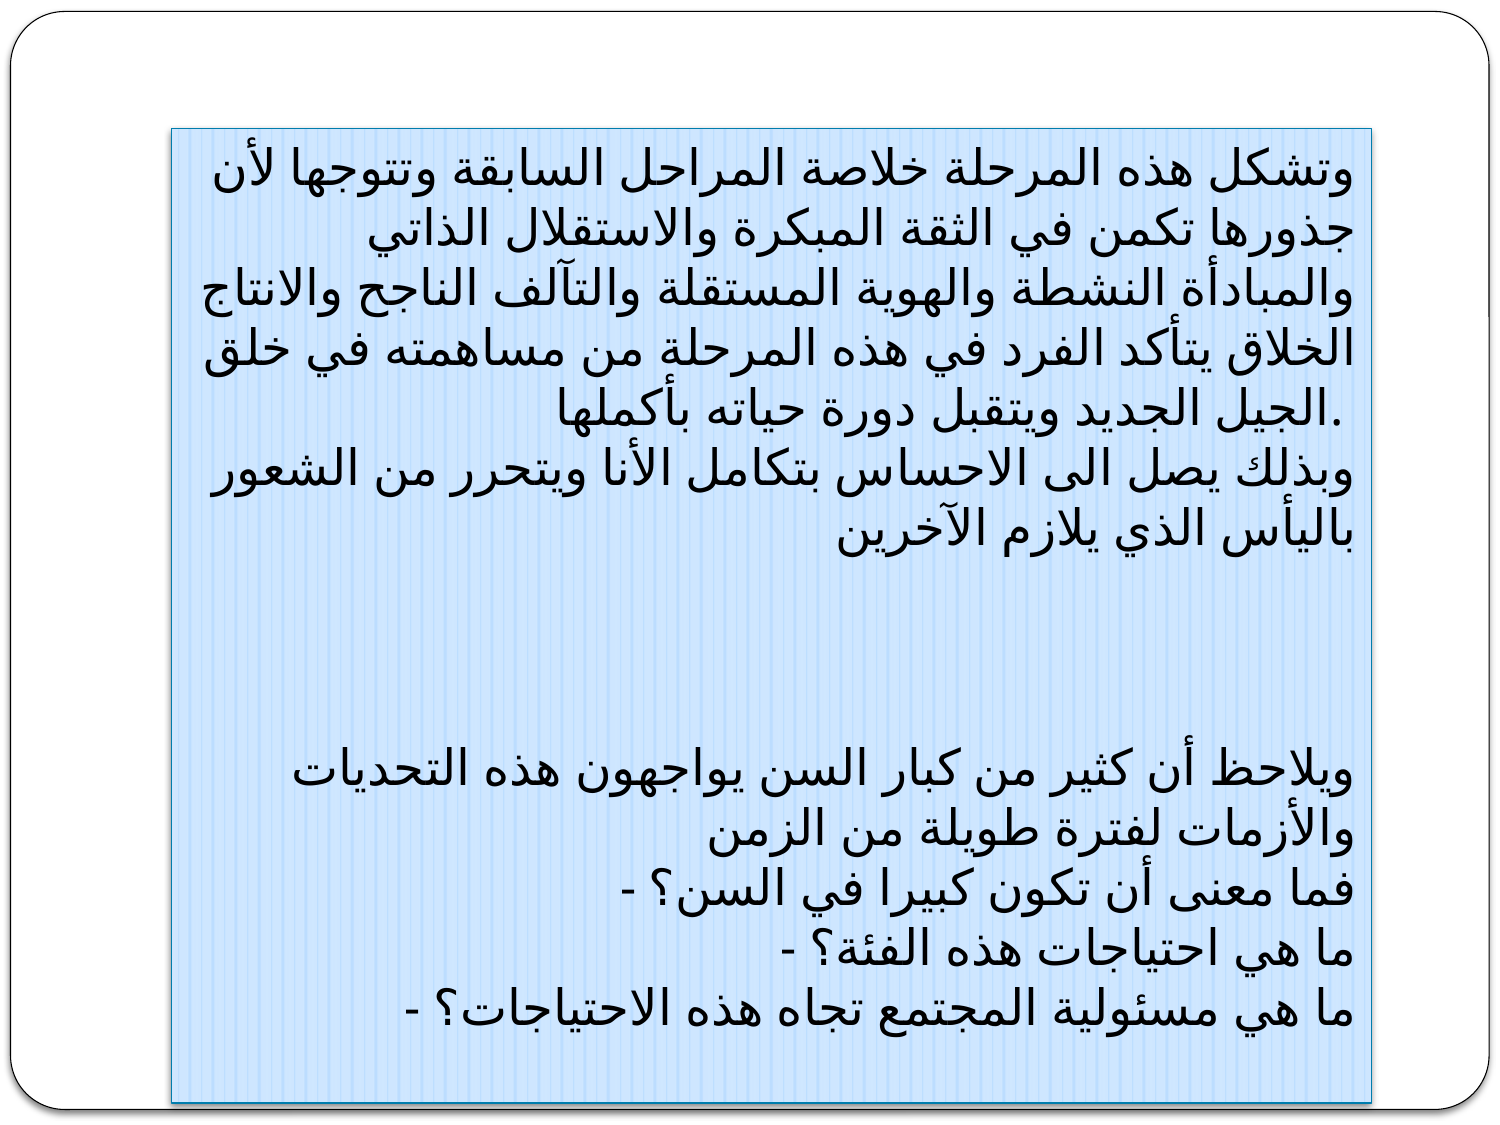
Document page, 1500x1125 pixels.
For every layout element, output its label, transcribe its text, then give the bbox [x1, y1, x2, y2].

text_box وتشكل هذه المرحلة خلاصة المراحل السابقة وتتوجها لأن جذورها تكمن في الثقة المبكرة والاستقلال الذاتي والمبادأة النشطة والهوية المستقلة والتآلف الناجح والانتاج الخلاق يتأكد الفرد في هذه المرحلة من مساهمته في خلق الجيل الجديد ويتقبل دورة حياته بأكملها. وبذلك يصل الى الاحساس بتكامل الأنا ويتحرر من الشعور باليأس الذي يلازم الآخرين ويلاحظ أن كثير من كبار السن يواجهون هذه التحديات والأزمات لفترة طويلة من الزمن - فما معنى أن تكون كبيرا في السن؟ - ما هي احتياجات هذه الفئة؟ - ما هي مسئولية المجتمع تجاه هذه الاحتياجات؟ [171, 128, 1372, 1104]
